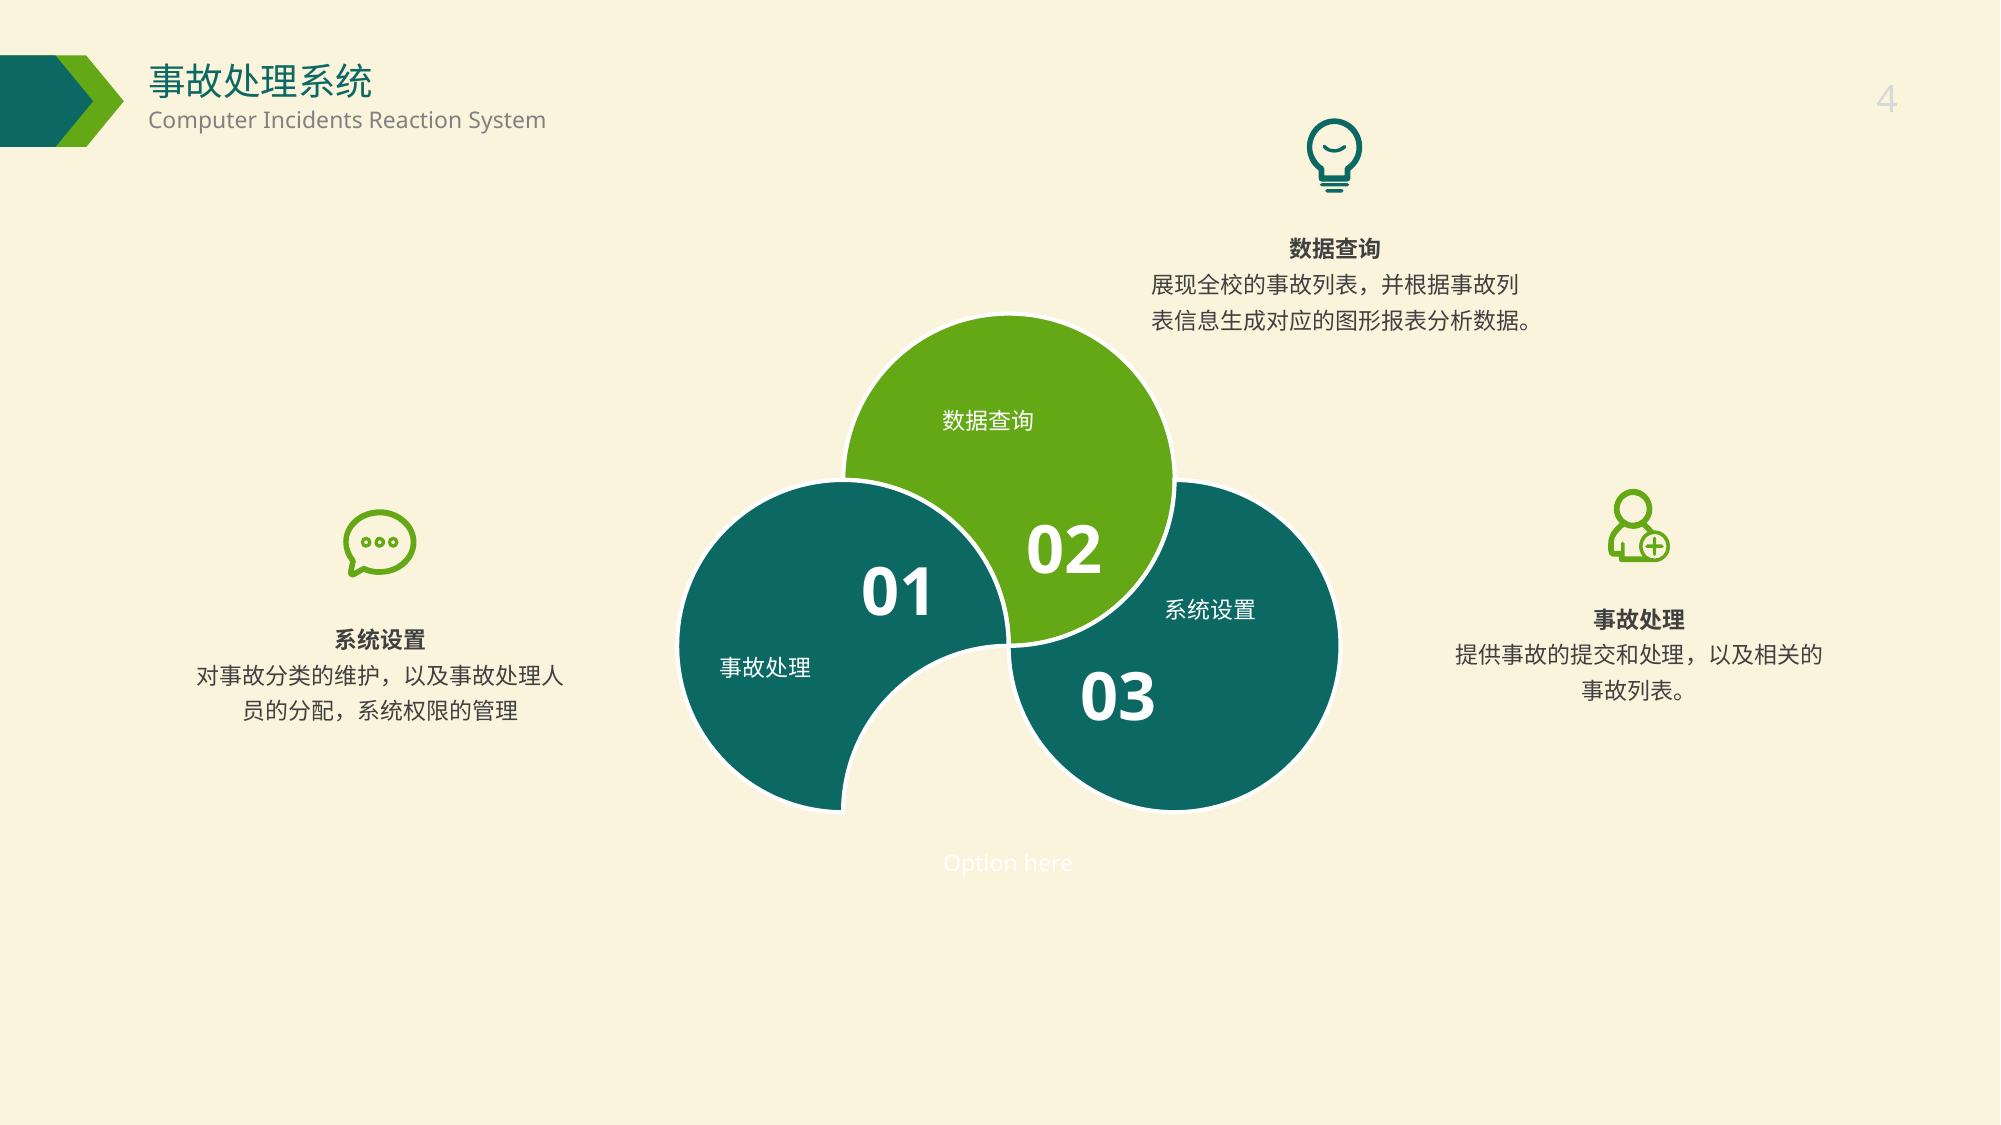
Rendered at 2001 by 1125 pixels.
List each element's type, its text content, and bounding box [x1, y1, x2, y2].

text_box Option here [928, 841, 1089, 884]
text_box 03 [1065, 646, 1172, 741]
text_box 事故处理 提供事故的提交和处理，以及相关的事故列表。 [1429, 589, 1849, 712]
text_box [1008, 479, 1341, 813]
text_box [1325, 189, 1344, 193]
text_box [1608, 488, 1670, 563]
list Computer Incidents Reaction System [133, 101, 1427, 152]
list 事故处理系统 [133, 55, 1427, 101]
text_box 数据查询 [927, 399, 1050, 442]
text_box [1306, 118, 1363, 182]
text_box 事故处理 [704, 646, 827, 689]
text_box 系统设置 对事故分类的维护，以及事故处理人员的分配，系统权限的管理 [171, 609, 591, 732]
text_box 02 [1011, 499, 1118, 595]
text_box [1319, 183, 1350, 187]
text_box 系统设置 [1150, 588, 1272, 631]
text_box [343, 509, 417, 578]
text_box 01 [846, 541, 953, 637]
text_box [843, 313, 1175, 645]
text_box 数据查询 展现全校的事故列表，并根据事故列表信息生成对应的图形报表分析数据。 [1125, 219, 1545, 341]
text_box [677, 479, 1009, 813]
